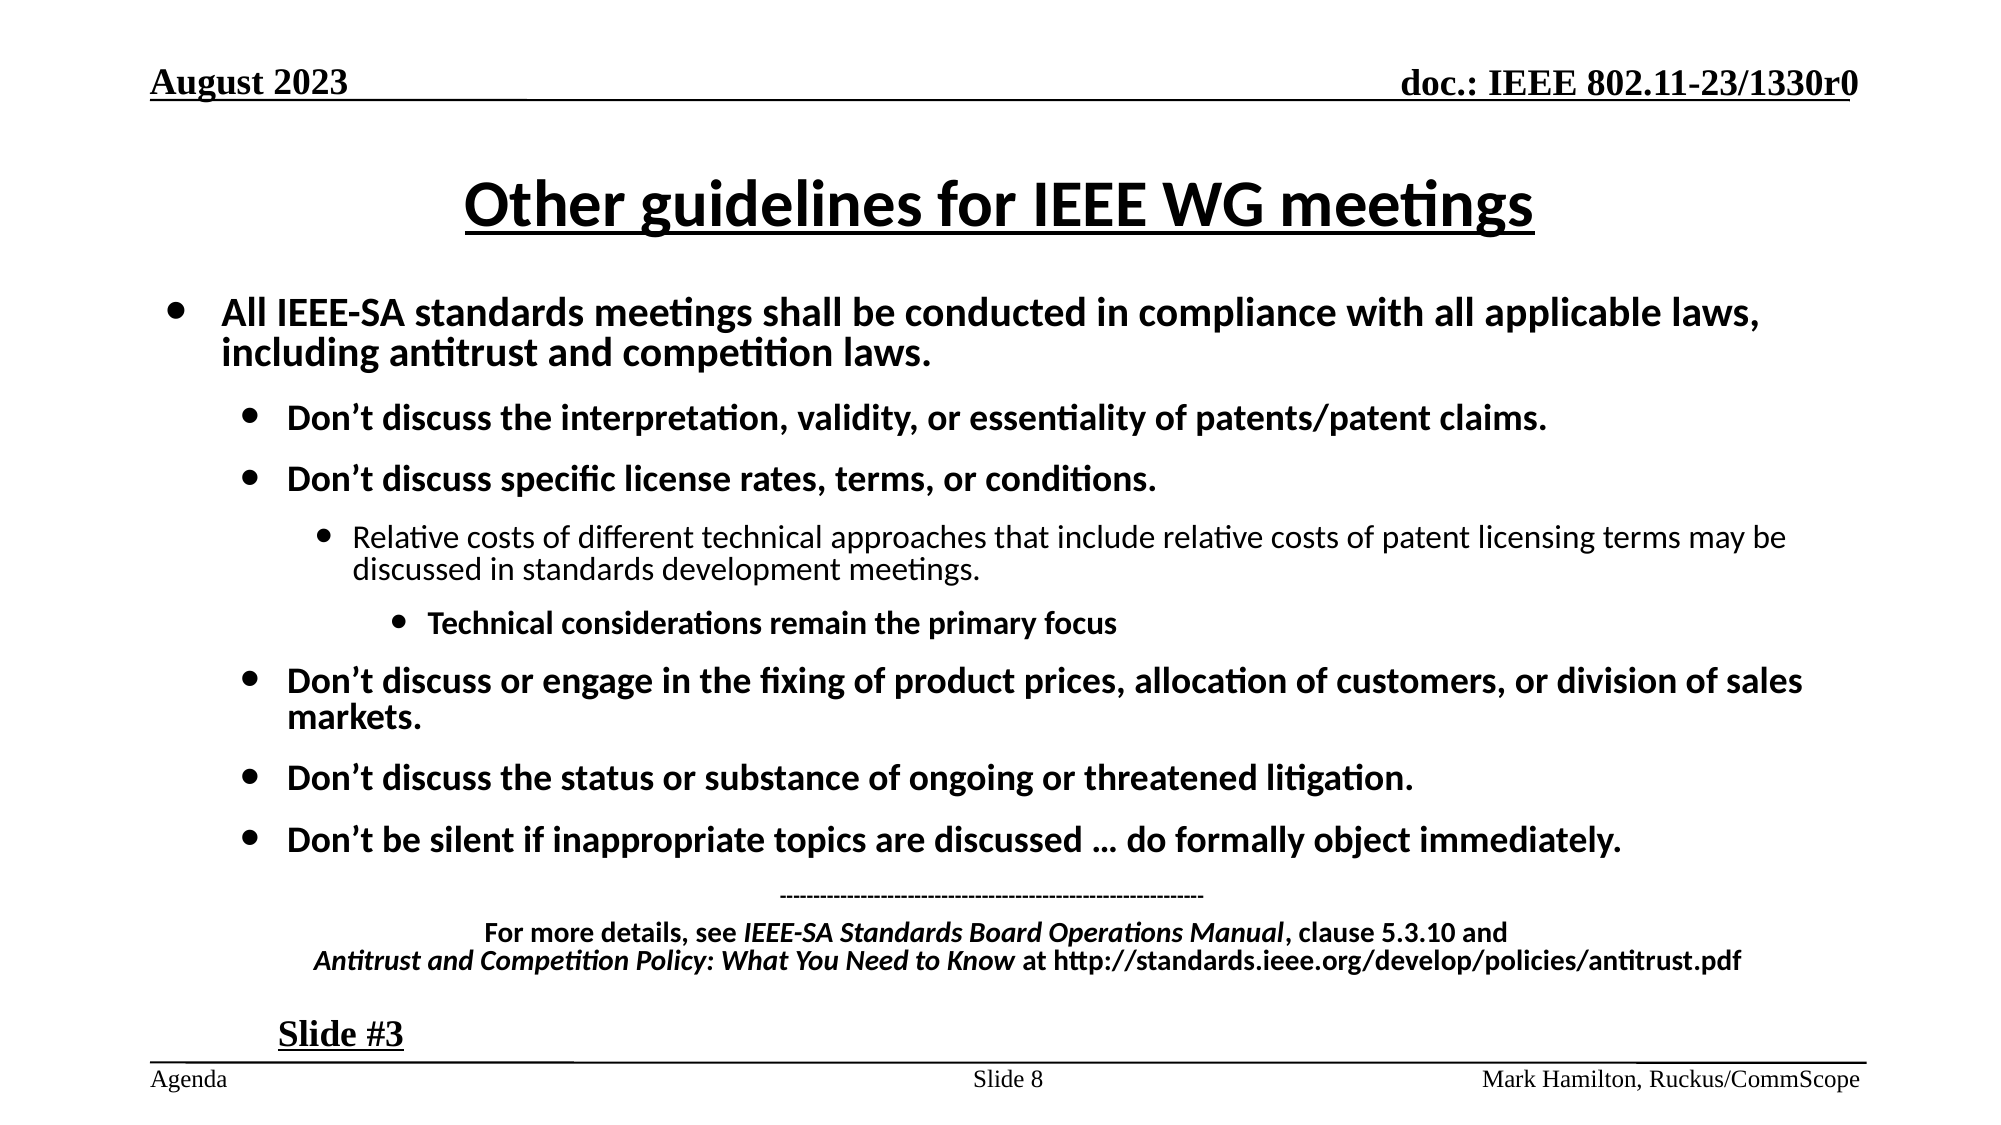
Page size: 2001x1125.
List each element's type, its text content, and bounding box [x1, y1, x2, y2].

list All IEEE-SA standards meetings shall be conducted in compliance with all applicable laws, including antitrust and competition laws. Don’t discuss the interpretation, validity, or essentiality of patents/patent claims. Don’t discuss specific license rates, terms, or conditions. Relative costs of different technical approaches that include relative costs of patent licensing terms may be discussed in standards development meetings. Technical considerations remain the primary focus Don’t discuss or engage in the fixing of product prices, allocation of customers, or division of sales markets. Don’t discuss the status or substance of ongoing or threatened litigation. Don’t be silent if inappropriate topics are discussed … do formally object immediately. --------------------------------------------------------------- For more details, see IEEE-SA Standards Board Operations Manual, clause 5.3.10 and Antitrust and Competition Policy: What You Need to Know at http://standards.ieee.org/develop/policies/antitrust.pdf [149, 286, 1850, 1000]
text_box Slide #3 [263, 1001, 420, 1062]
slide_number Slide 8 [950, 1061, 1067, 1123]
title Other guidelines for IEEE WG meetings [149, 112, 1850, 286]
